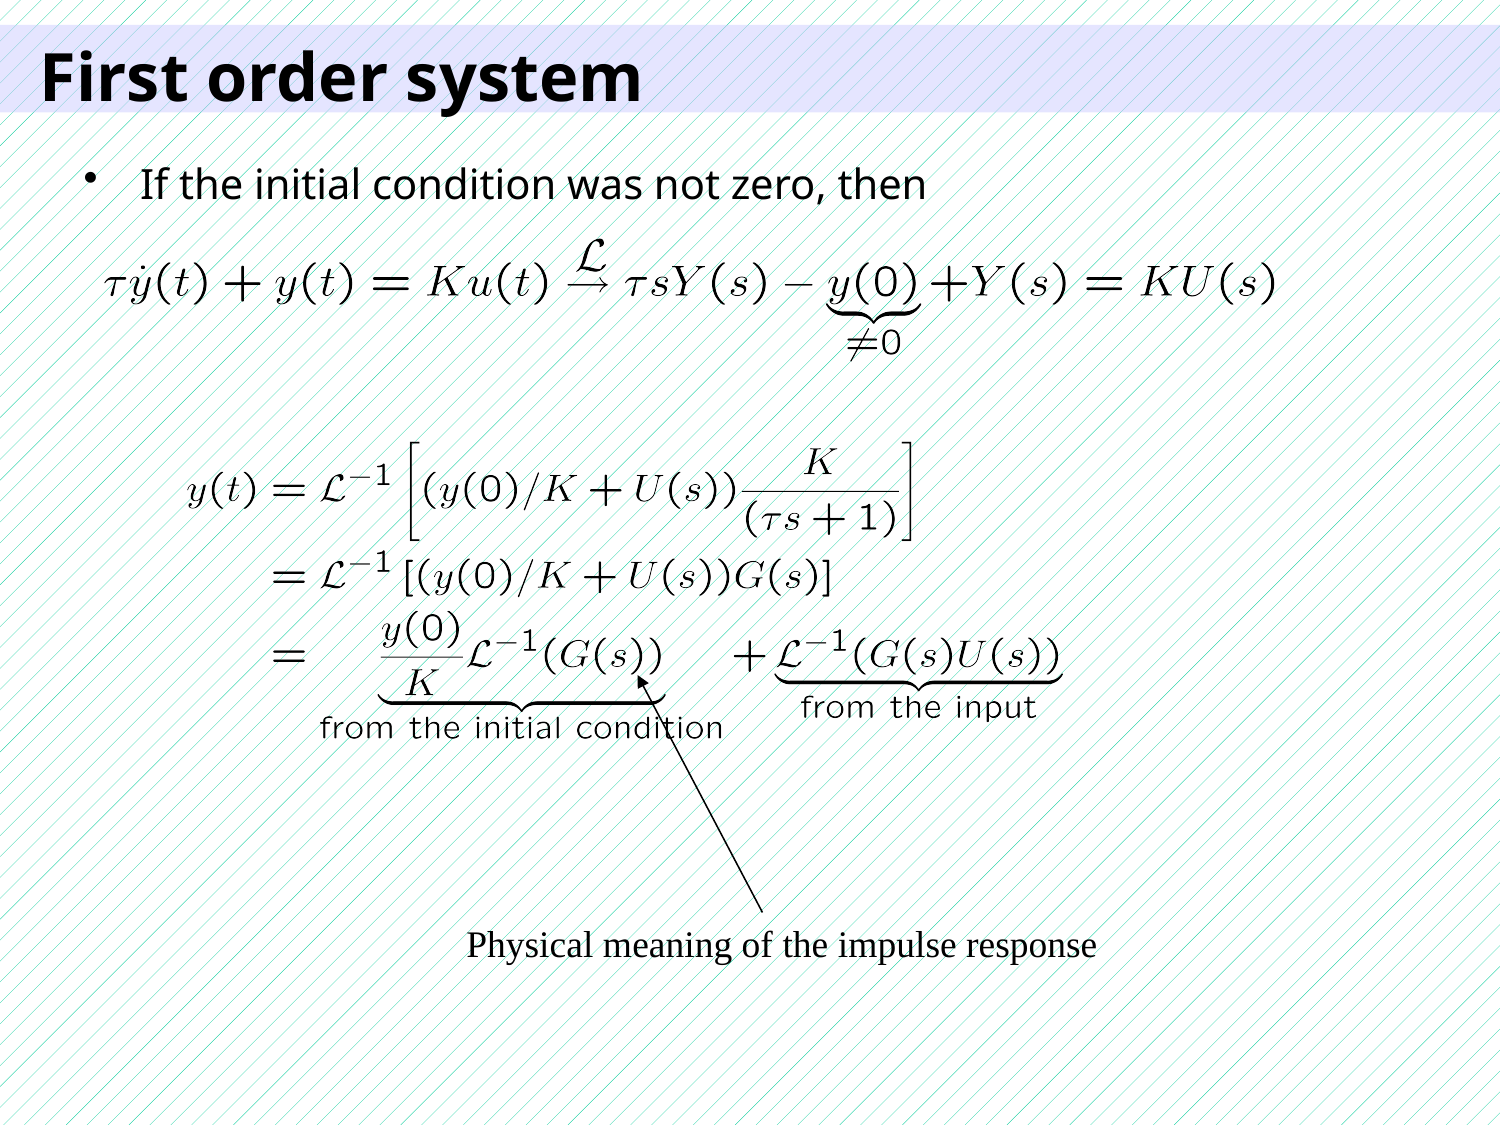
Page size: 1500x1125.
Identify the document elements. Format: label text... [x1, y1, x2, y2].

text_box Physical meaning of the impulse response [451, 912, 1113, 973]
title First order system [24, 24, 1476, 126]
picture [102, 237, 1276, 364]
list If the initial condition was not zero, then [68, 149, 1476, 1101]
picture [187, 440, 1063, 739]
